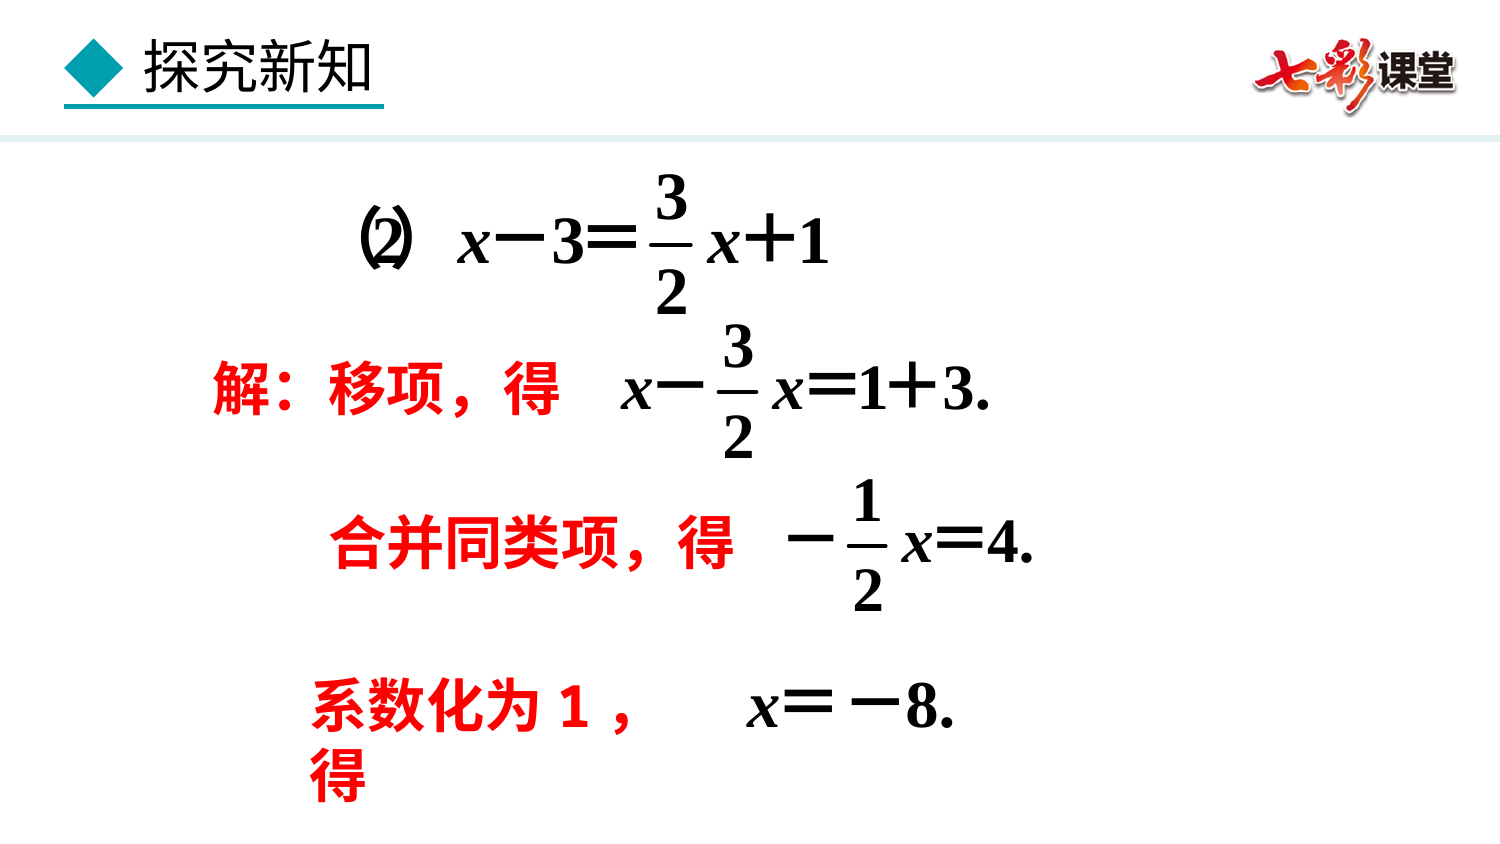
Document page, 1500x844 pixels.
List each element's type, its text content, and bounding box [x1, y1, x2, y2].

text_box 解：移项，得 [197, 344, 601, 430]
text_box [606, 301, 1000, 474]
text_box 合并同类项，得 [313, 498, 758, 584]
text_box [731, 666, 966, 745]
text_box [776, 456, 1042, 627]
text_box 系数化为1，得 [294, 662, 710, 817]
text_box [336, 149, 840, 331]
picture [1249, 32, 1461, 118]
